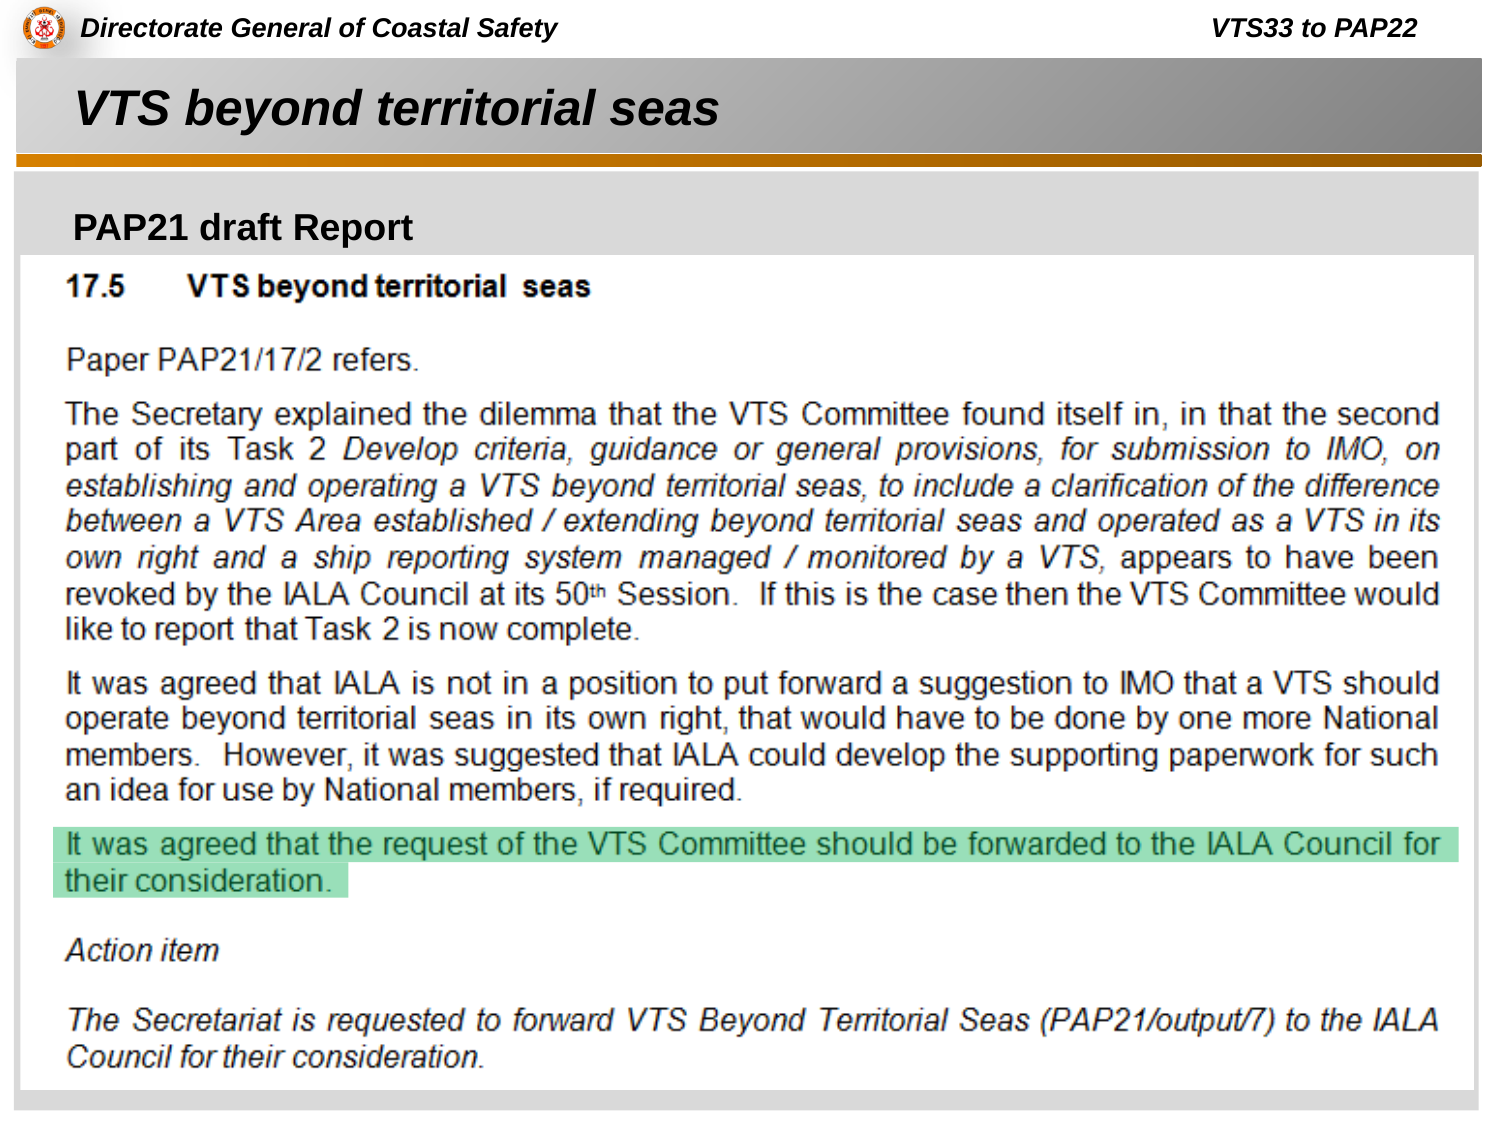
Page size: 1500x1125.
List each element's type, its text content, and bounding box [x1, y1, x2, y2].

title VTS beyond territorial seas [16, 58, 1482, 153]
picture [23, 6, 65, 49]
picture [20, 255, 1475, 1090]
text_box PAP21 draft Report [58, 195, 1393, 253]
